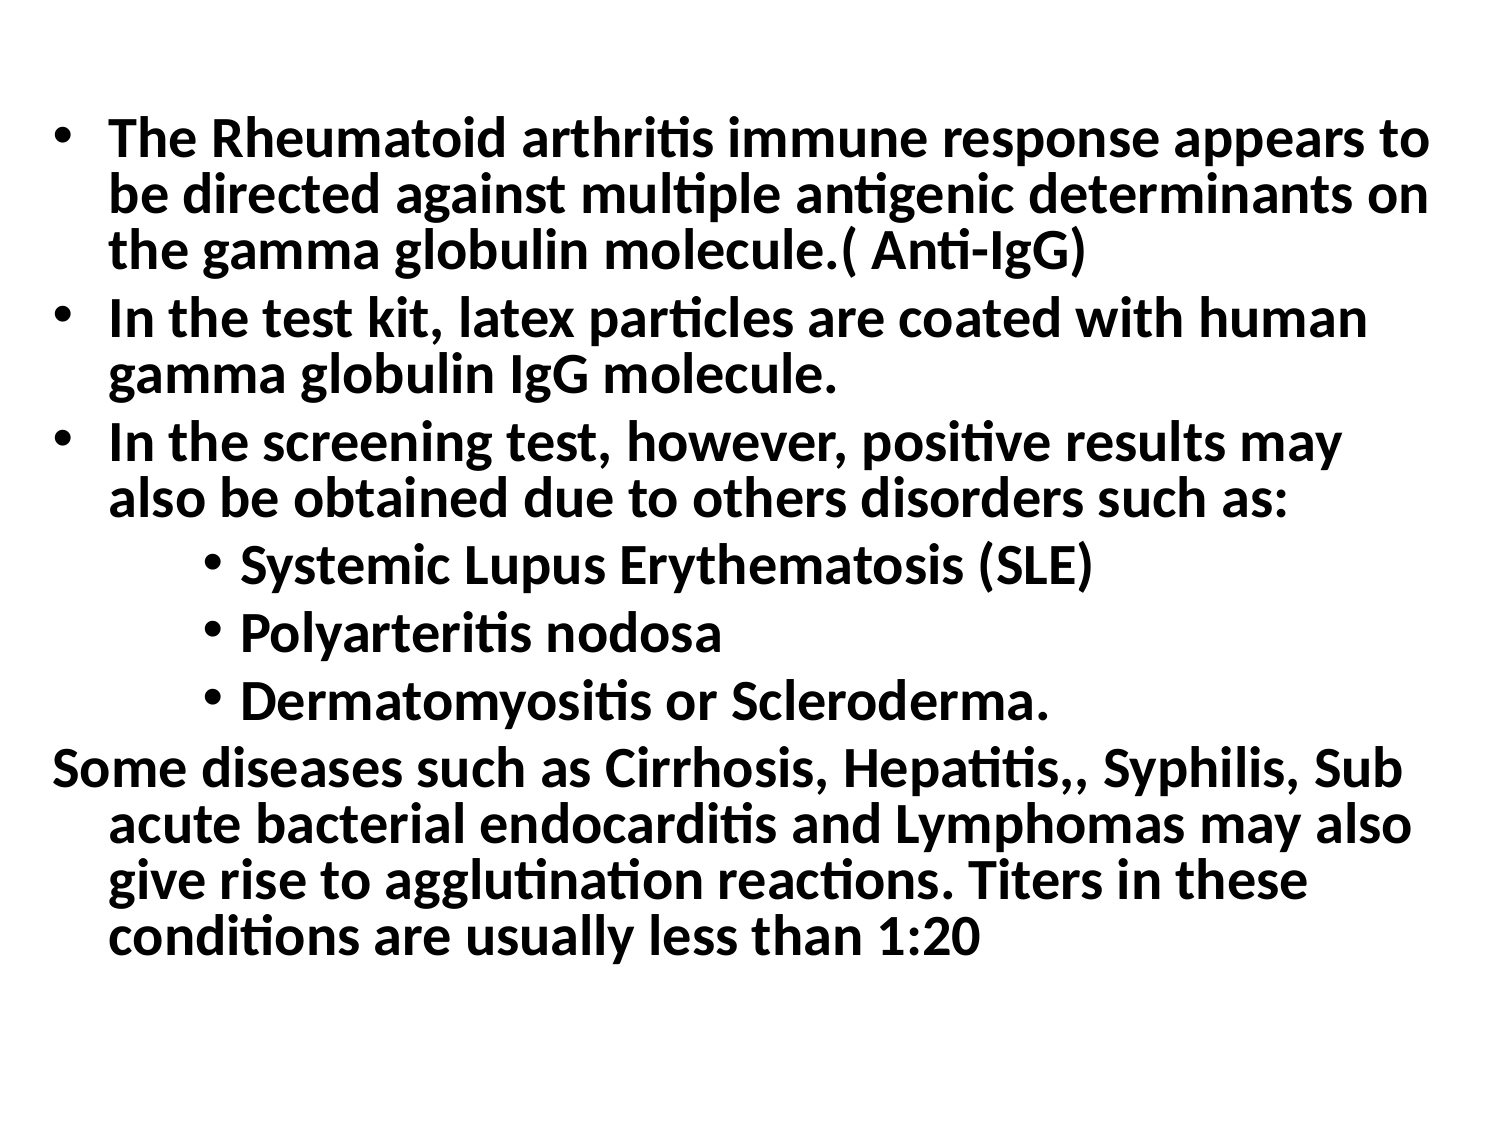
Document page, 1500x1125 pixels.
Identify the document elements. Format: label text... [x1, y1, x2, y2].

list The Rheumatoid arthritis immune response appears to be directed against multiple antigenic determinants on the gamma globulin molecule.( Anti-IgG) In the test kit, latex particles are coated with human gamma globulin IgG molecule. In the screening test, however, positive results may also be obtained due to others disorders such as: Systemic Lupus Erythematosis (SLE) Polyarteritis nodosa Dermatomyositis or Scleroderma. Some diseases such as Cirrhosis, Hepatitis,, Syphilis, Sub acute bacterial endocarditis and Lymphomas may also give rise to agglutination reactions. Titers in these conditions are usually less than 1:20 [37, 105, 1463, 1000]
